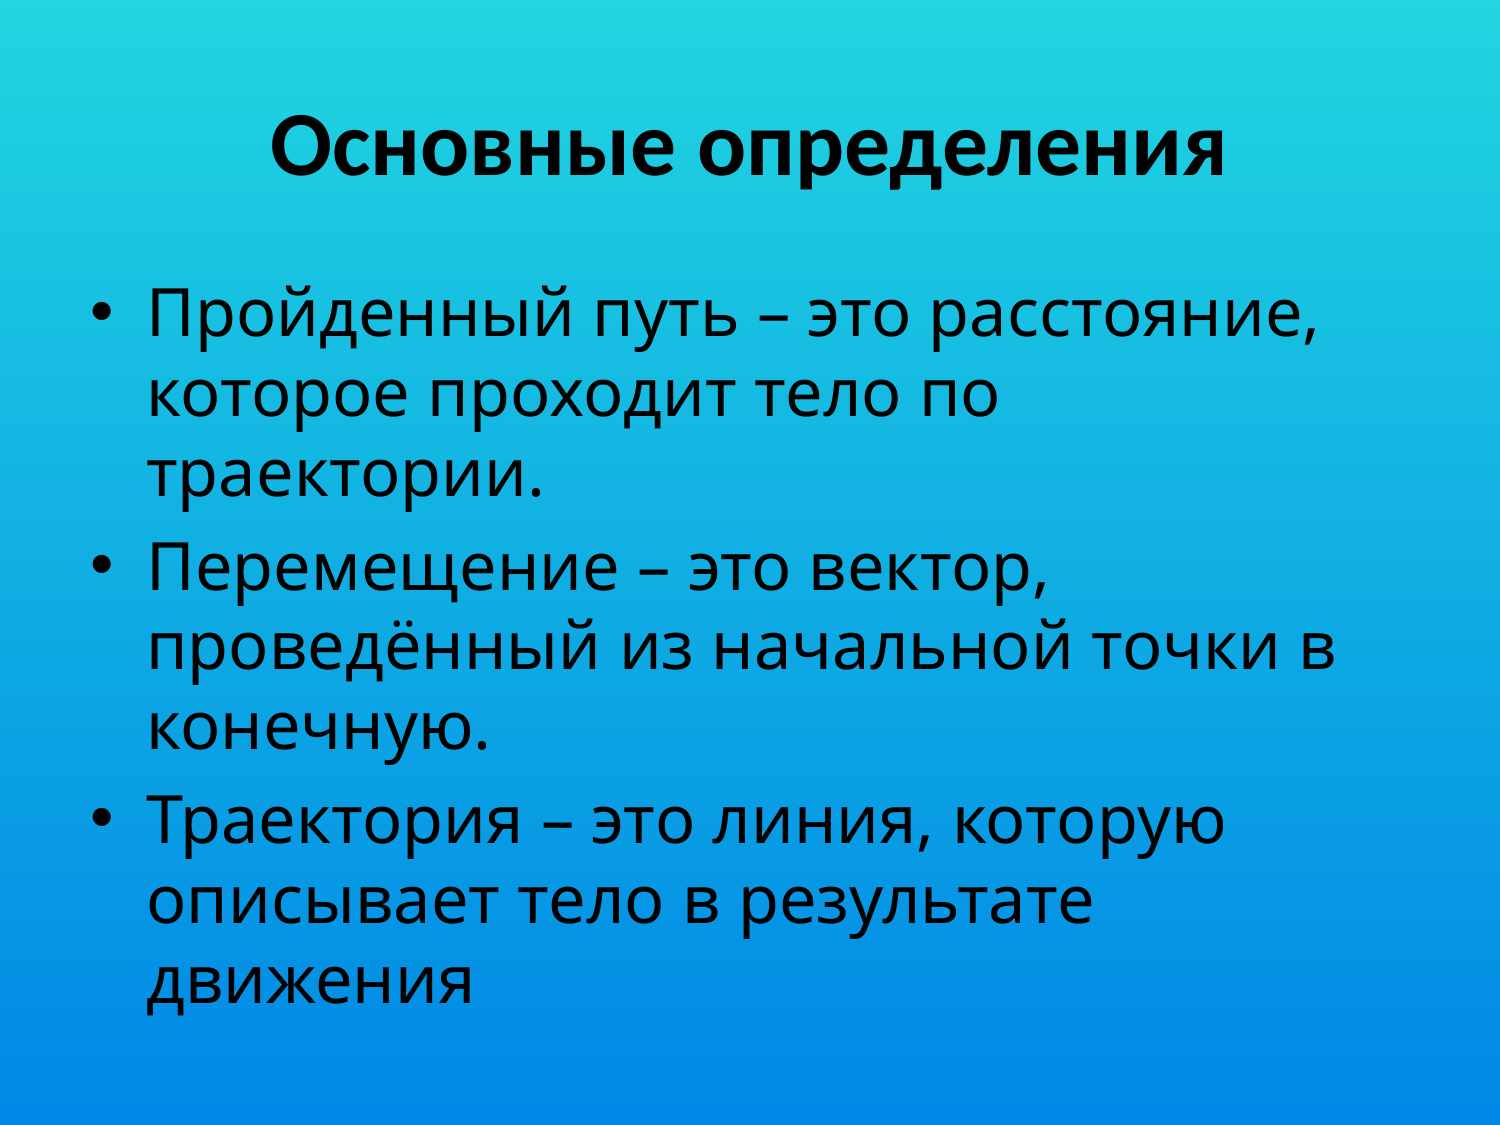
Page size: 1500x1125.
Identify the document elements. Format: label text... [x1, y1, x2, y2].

list Пройденный путь – это расстояние, которое проходит тело по траектории. Перемещение – это вектор, проведённый из начальной точки в конечную. Траектория – это линия, которую описывает тело в результате движения [75, 262, 1425, 1005]
title Основные определения [75, 45, 1425, 233]
